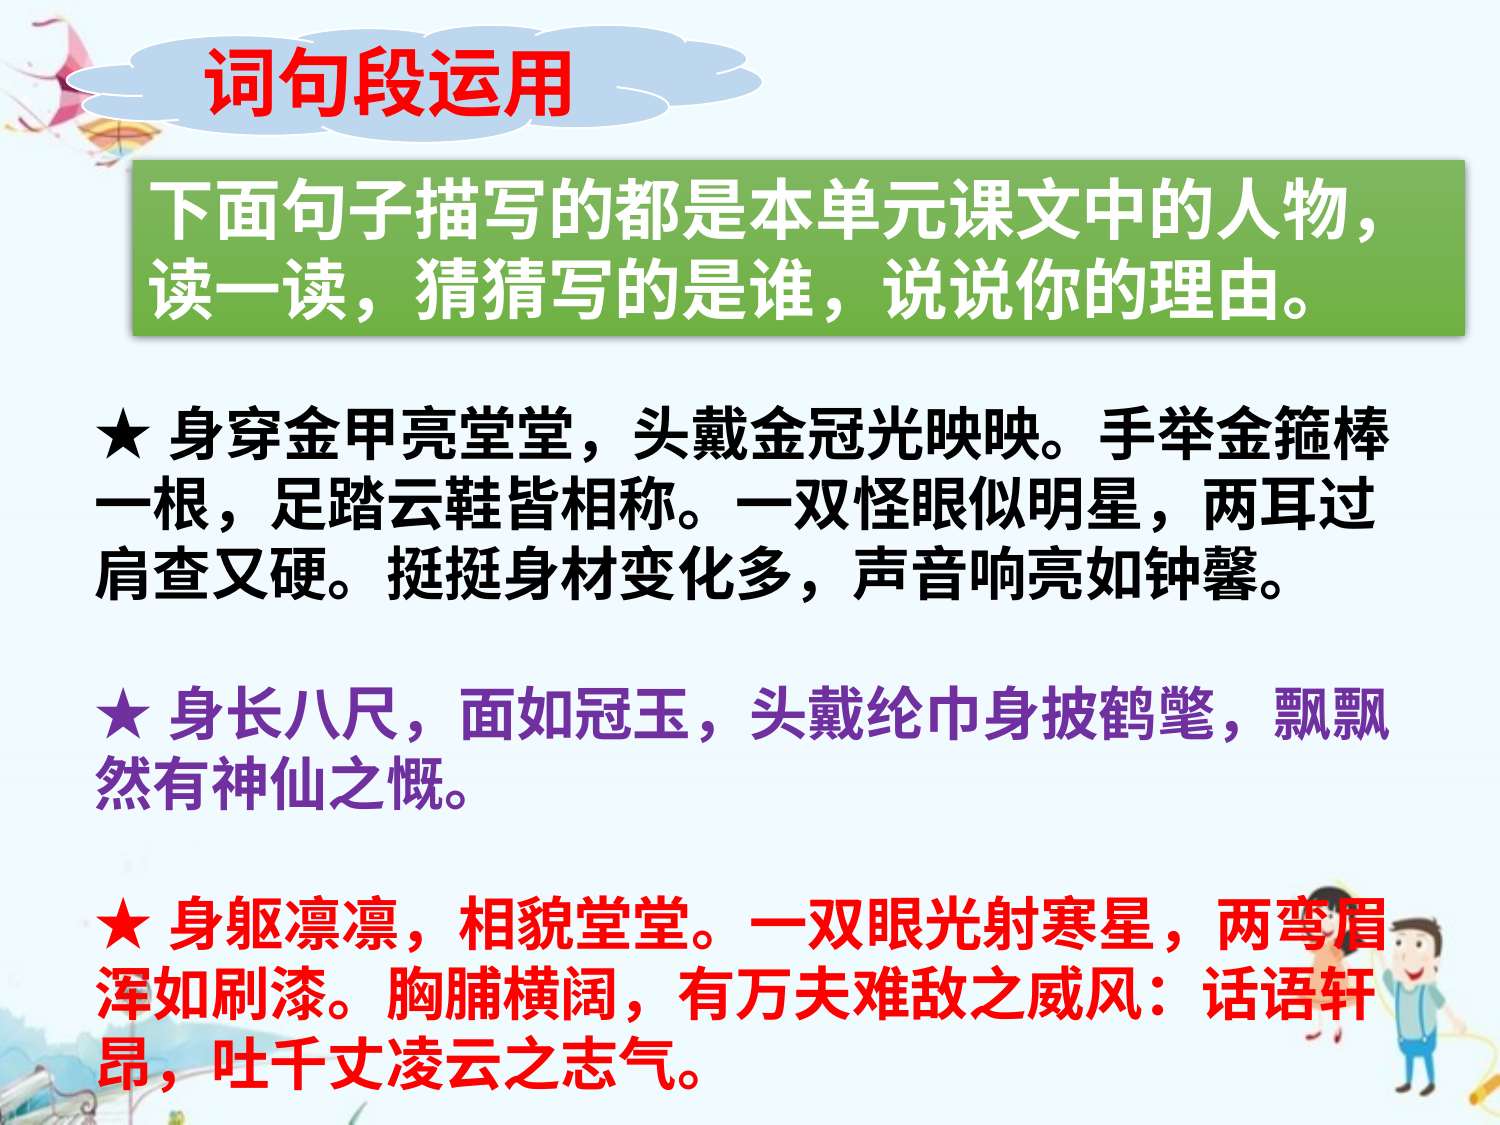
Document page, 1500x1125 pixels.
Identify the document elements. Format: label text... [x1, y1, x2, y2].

picture [0, 0, 1500, 1125]
text_box 下面句子描写的都是本单元课文中的人物，读一读，猜猜写的是谁，说说你的理由。 [132, 160, 1465, 336]
text_box ★身穿金甲亮堂堂，头戴金冠光映映。手举金箍棒一根，足踏云鞋皆相称。一双怪眼似明星，两耳过肩查又硬。挺挺身材变化多，声音响亮如钟馨。 ★身长八尺，面如冠玉，头戴纶巾身披鹤氅，飘飘然有神仙之慨。 ★身躯凛凛，相貌堂堂。一双眼光射寒星，两弯眉浑如刷漆。胸脯横阔，有万夫难敌之威风：话语轩昂，吐千丈凌云之志气。 [80, 389, 1420, 1105]
text_box 词句段运用 [66, 24, 763, 143]
